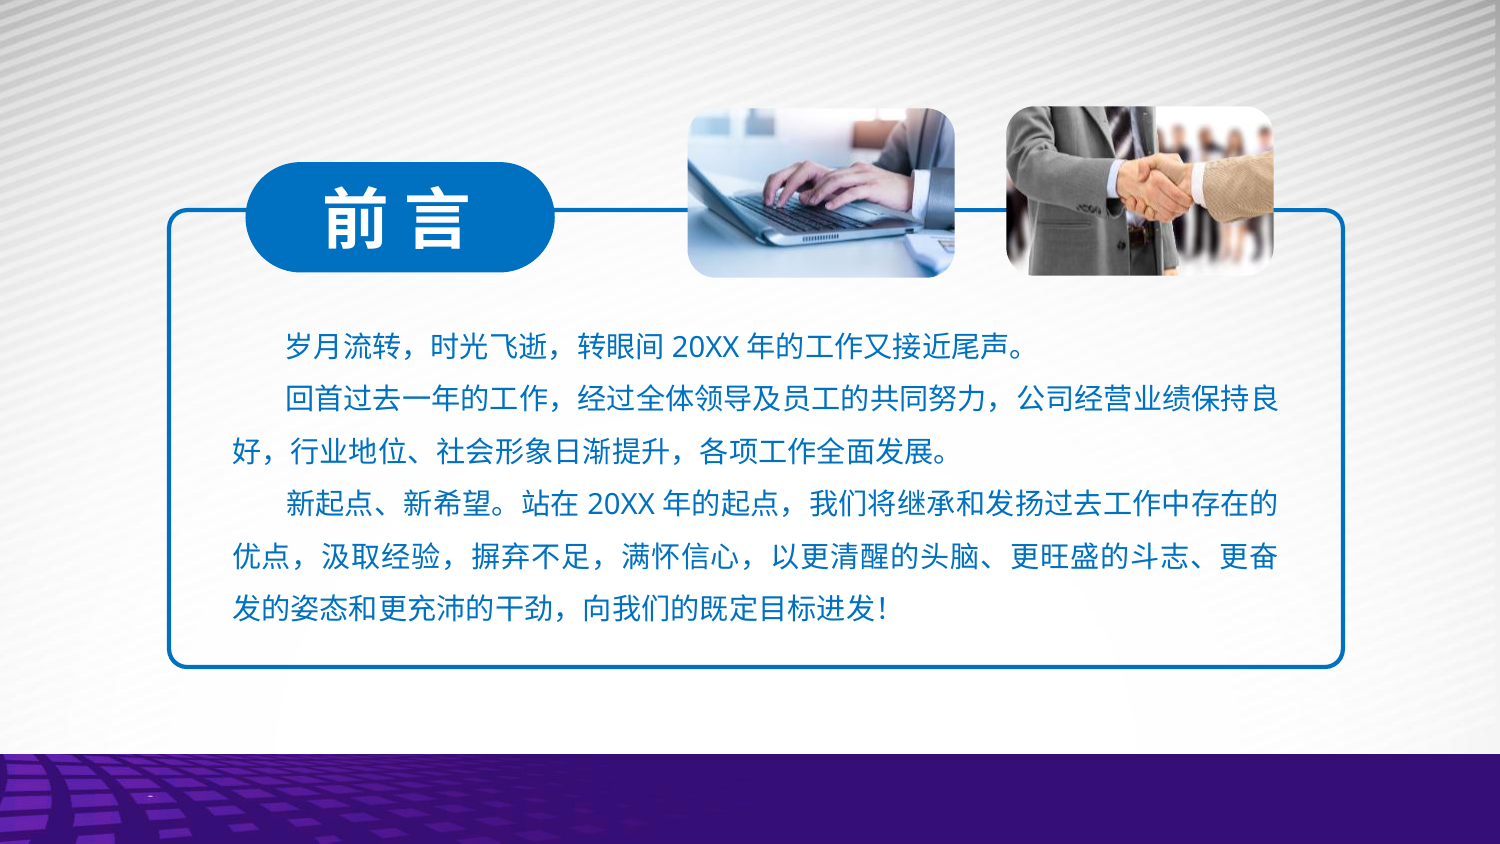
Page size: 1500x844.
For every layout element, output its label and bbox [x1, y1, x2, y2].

picture [0, 0, 1500, 844]
text_box [245, 161, 555, 273]
